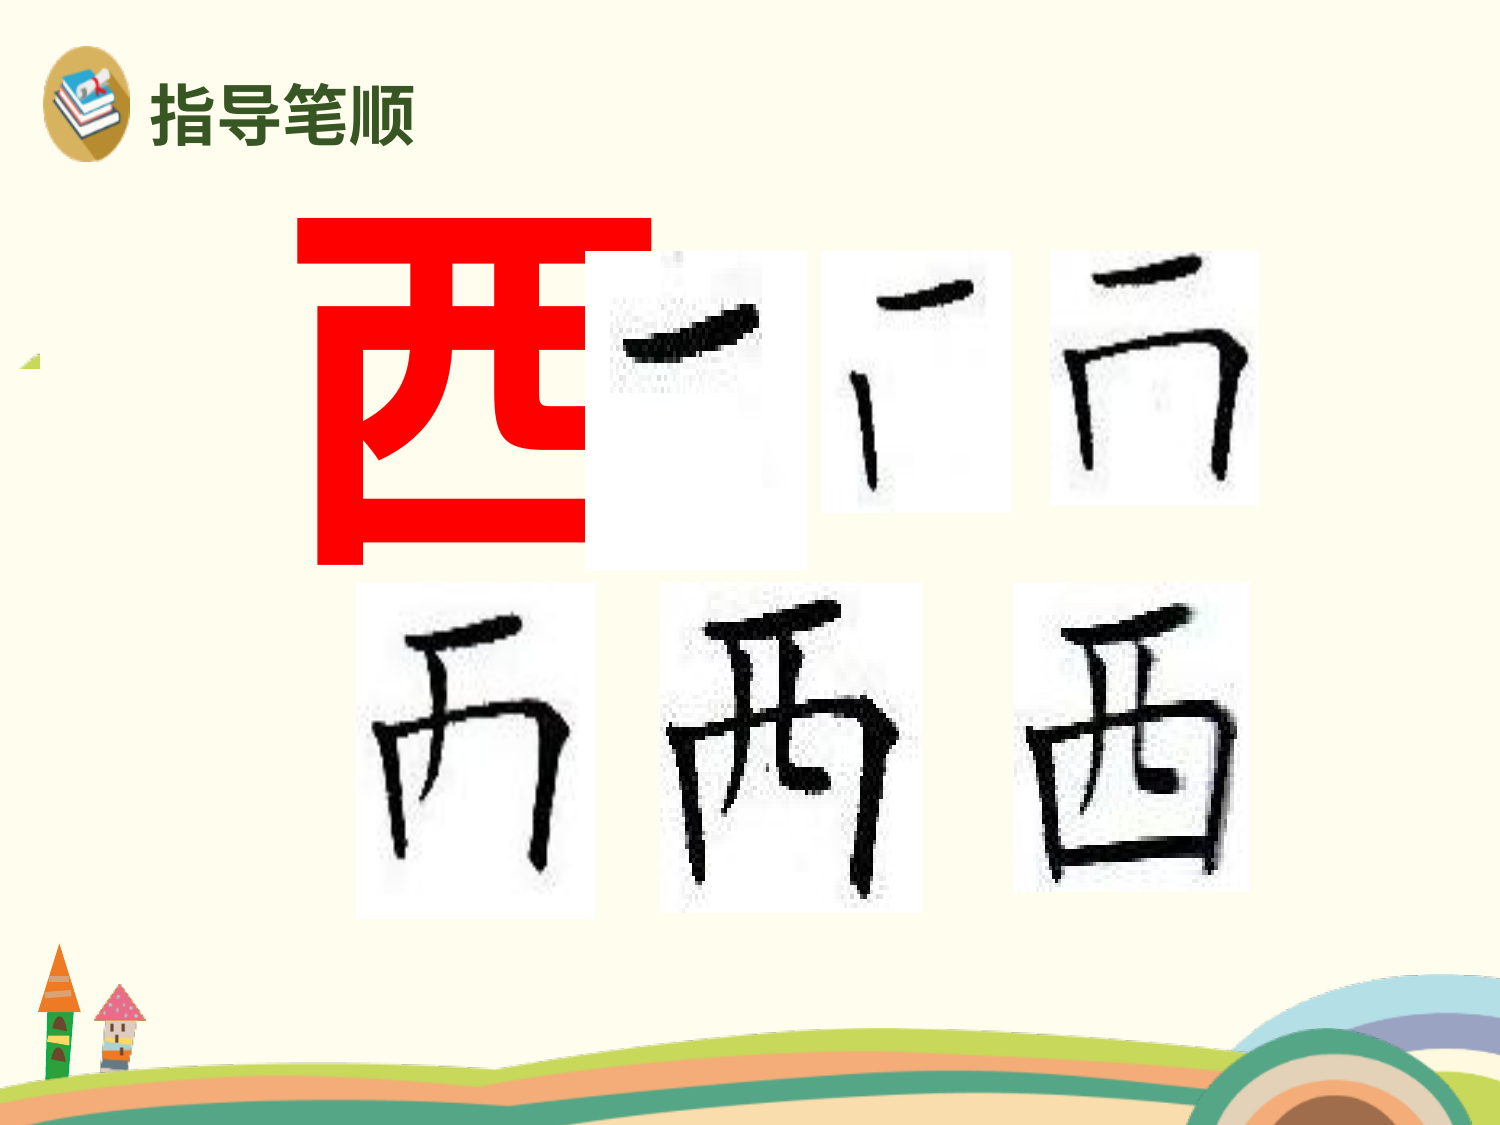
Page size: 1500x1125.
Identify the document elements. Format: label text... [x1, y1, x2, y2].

text_box 西 [264, 183, 1202, 859]
text_box 指导笔顺 [134, 66, 432, 161]
picture [0, 0, 1500, 1125]
